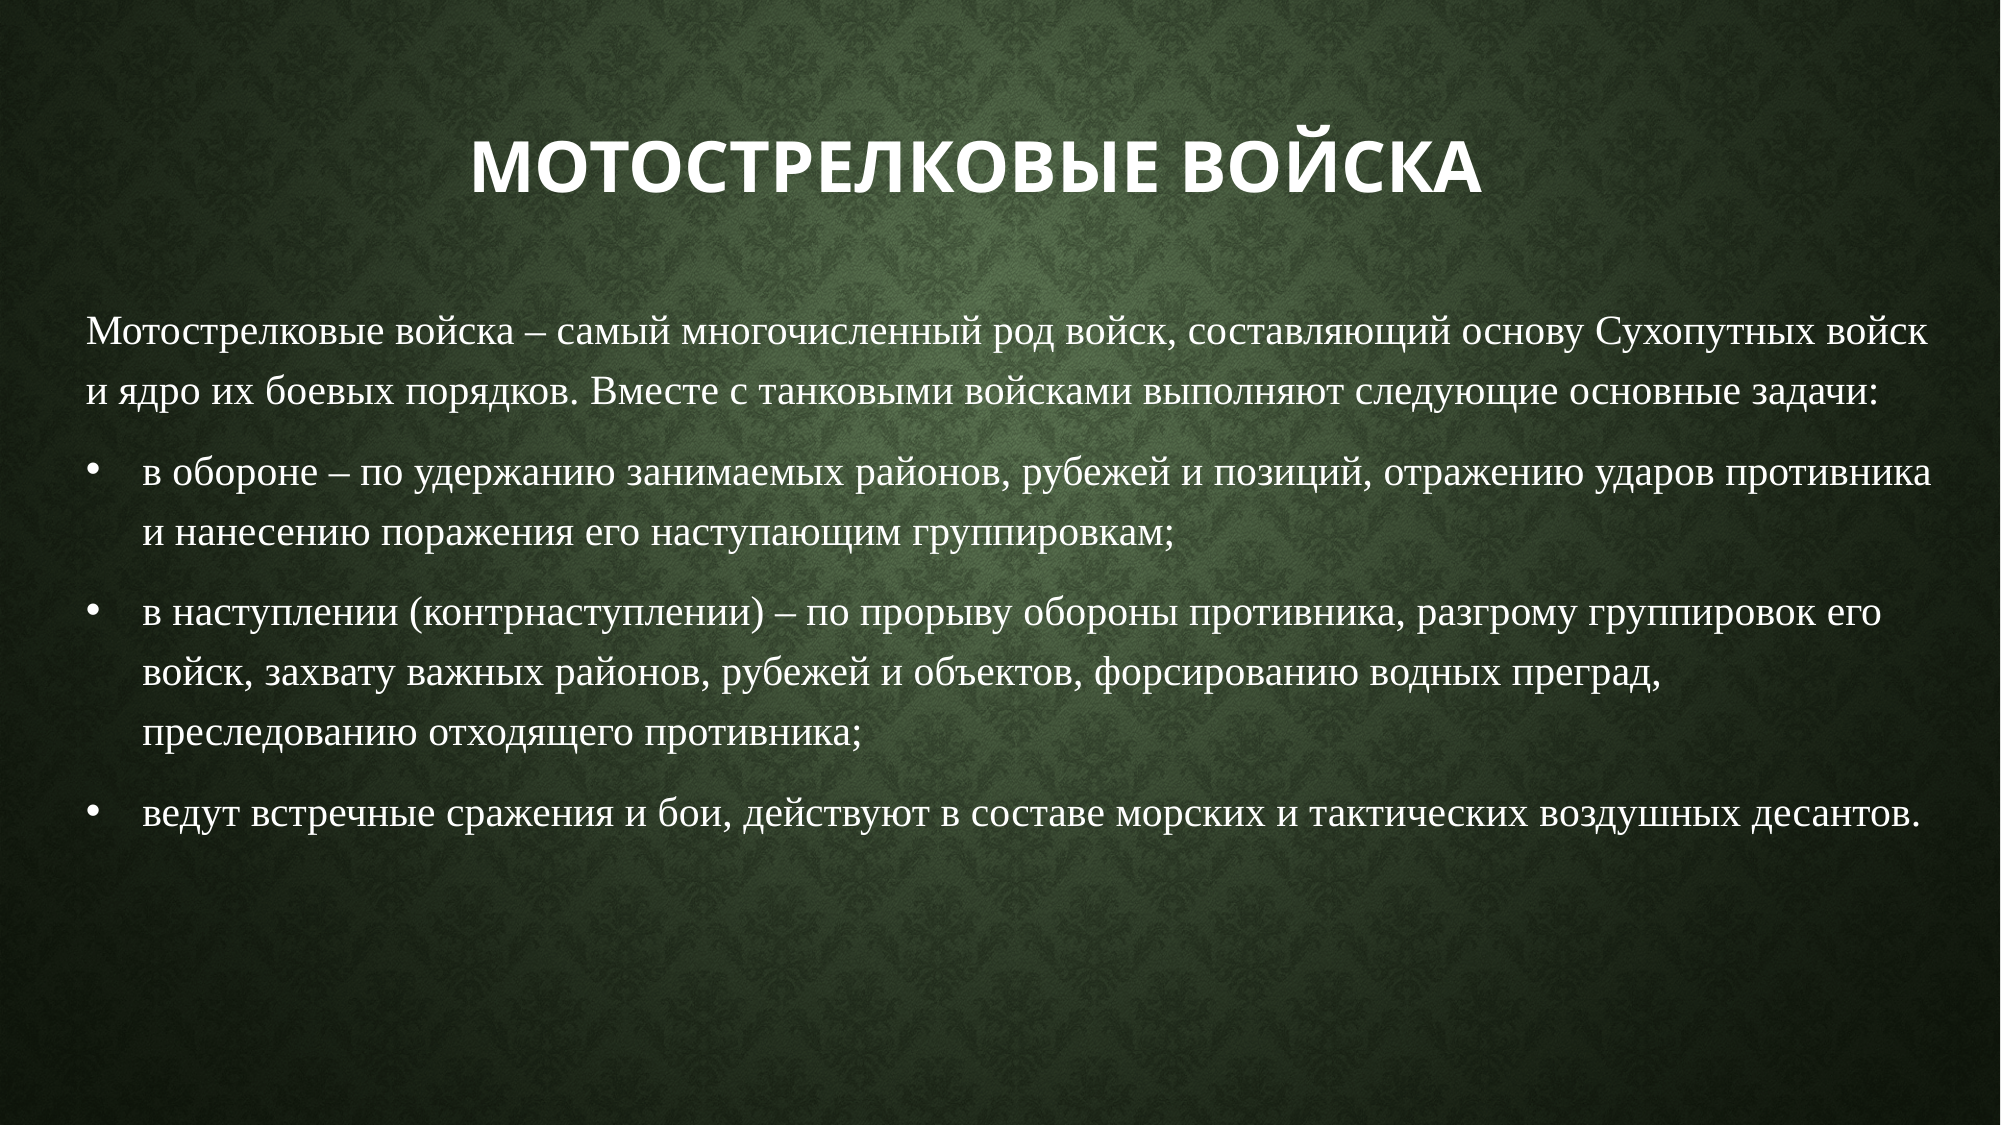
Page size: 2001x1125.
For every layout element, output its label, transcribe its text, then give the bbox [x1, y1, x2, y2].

list Мотострелковые войска – самый многочисленный род войск, составляющий основу Сухопутных войск и ядро их боевых порядков. Вместе с танковыми войсками выполняют следующие основные задачи: в обороне – по удержанию занимаемых районов, рубежей и позиций, отражению ударов противника и нанесению поражения его наступающим группировкам; в наступлении (контрнаступлении) – по прорыву обороны противника, разгрому группировок его войск, захвату важных районов, рубежей и объектов, форсированию водных преград, преследованию отходящего противника; ведут встречные сражения и бои, действуют в составе морских и тактических воздушных десантов. [70, 285, 1953, 828]
title Мотострелковые войска [186, 49, 1784, 216]
